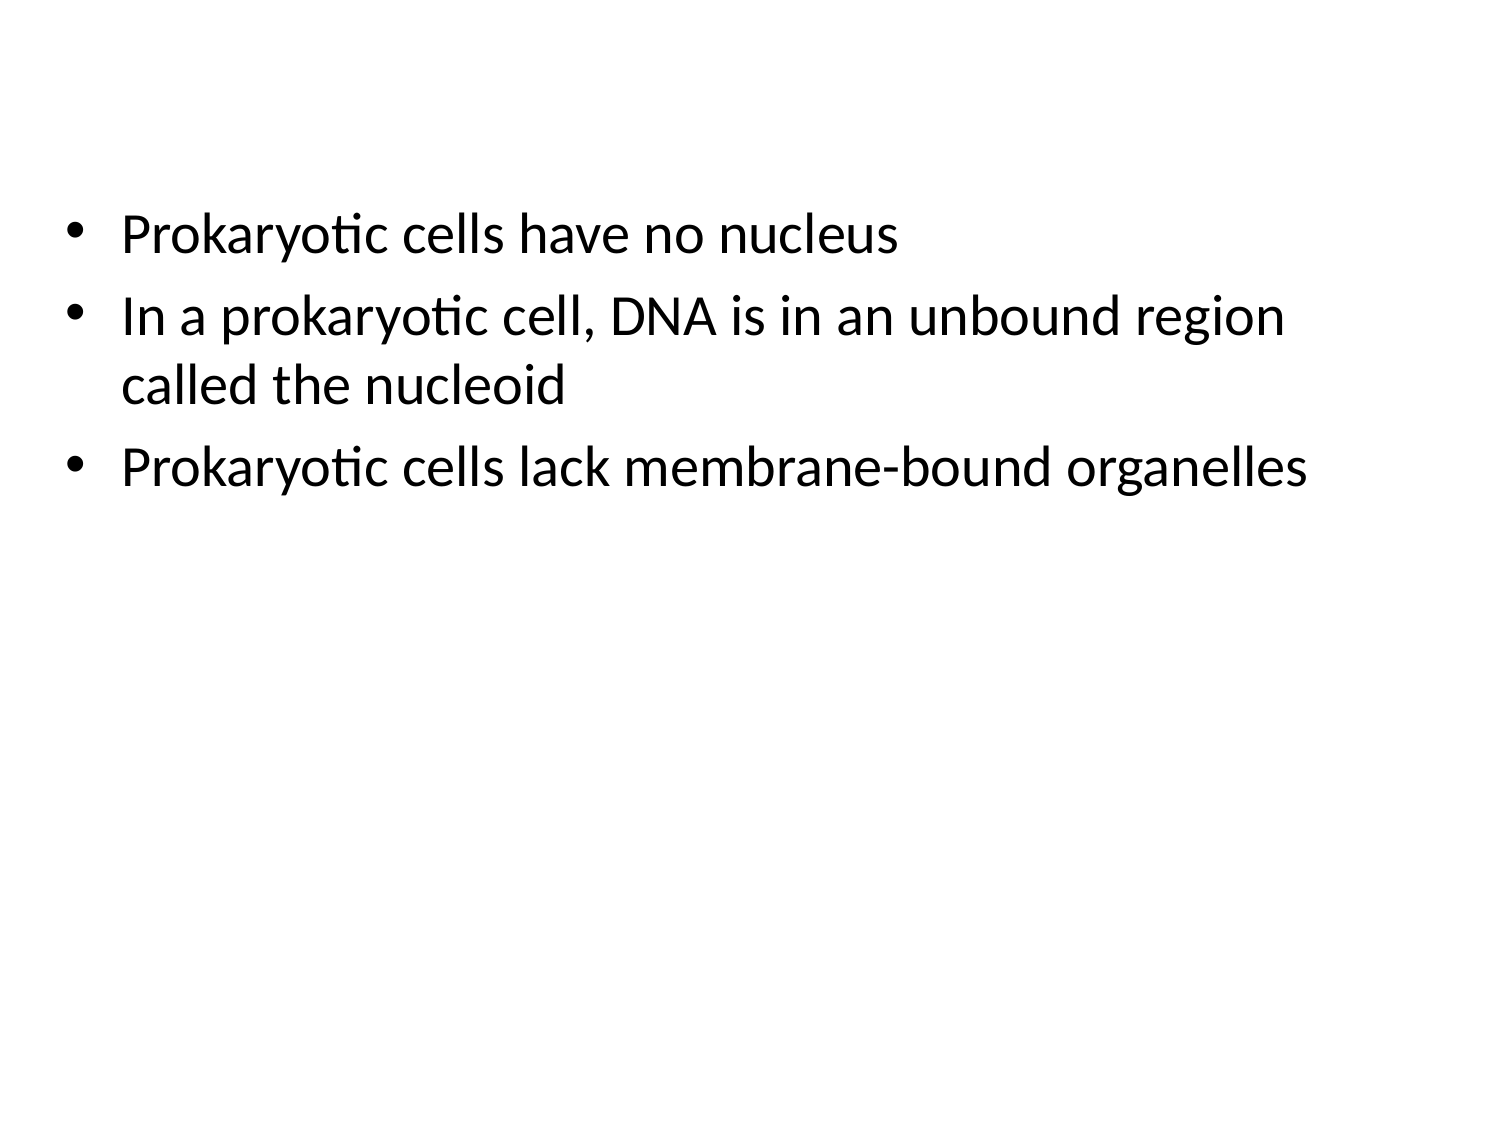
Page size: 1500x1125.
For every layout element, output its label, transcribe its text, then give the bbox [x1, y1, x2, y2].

list Prokaryotic cells have no nucleus In a prokaryotic cell, DNA is in an unbound region called the nucleoid Prokaryotic cells lack membrane-bound organelles [50, 187, 1450, 588]
